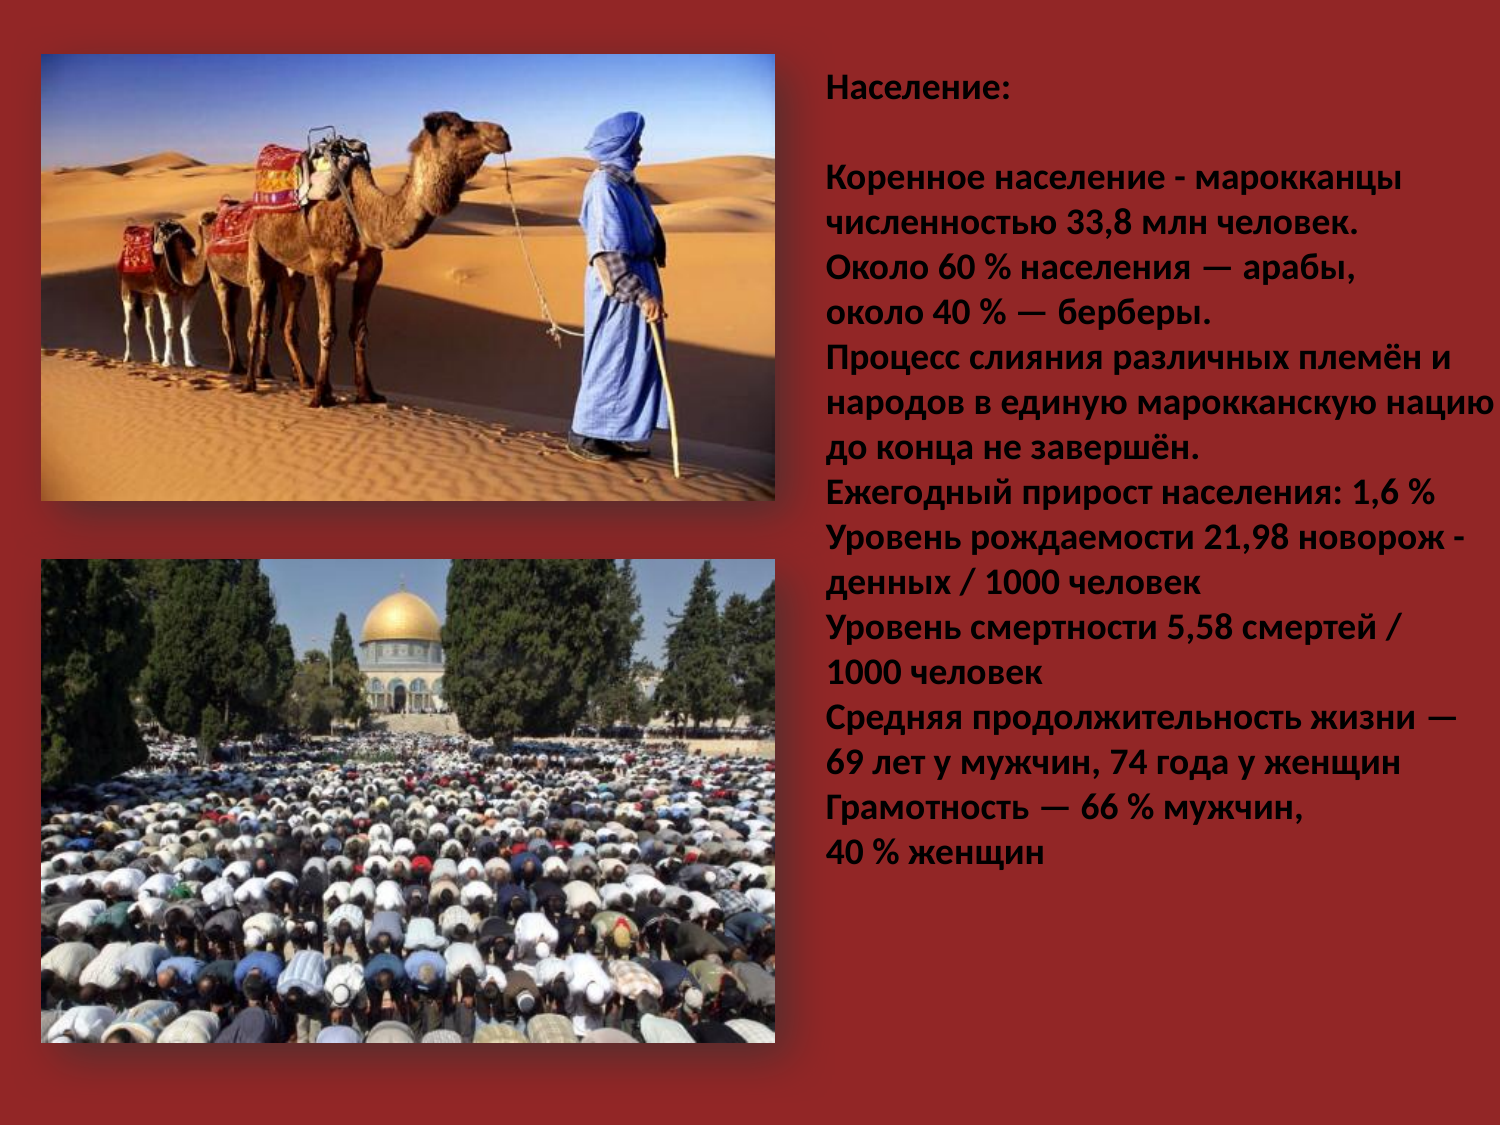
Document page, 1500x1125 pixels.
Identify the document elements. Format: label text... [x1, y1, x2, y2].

text_box Население: Коренное население - марокканцы численностью 33,8 млн человек. Около 60 % населения — арабы, около 40 % — берберы. Процесс слияния различных племён и народов в единую марокканскую нацию до конца не завершён. Ежегодный прирост населения: 1,6 % Уровень рождаемости 21,98 новорож - денных / 1000 человек Уровень смертности 5,58 смертей / 1000 человек Средняя продолжительность жизни — 69 лет у мужчин, 74 года у женщин Грамотность — 66 % мужчин, 40 % женщин [811, 54, 1500, 880]
picture [40, 54, 775, 501]
picture [40, 558, 775, 1043]
